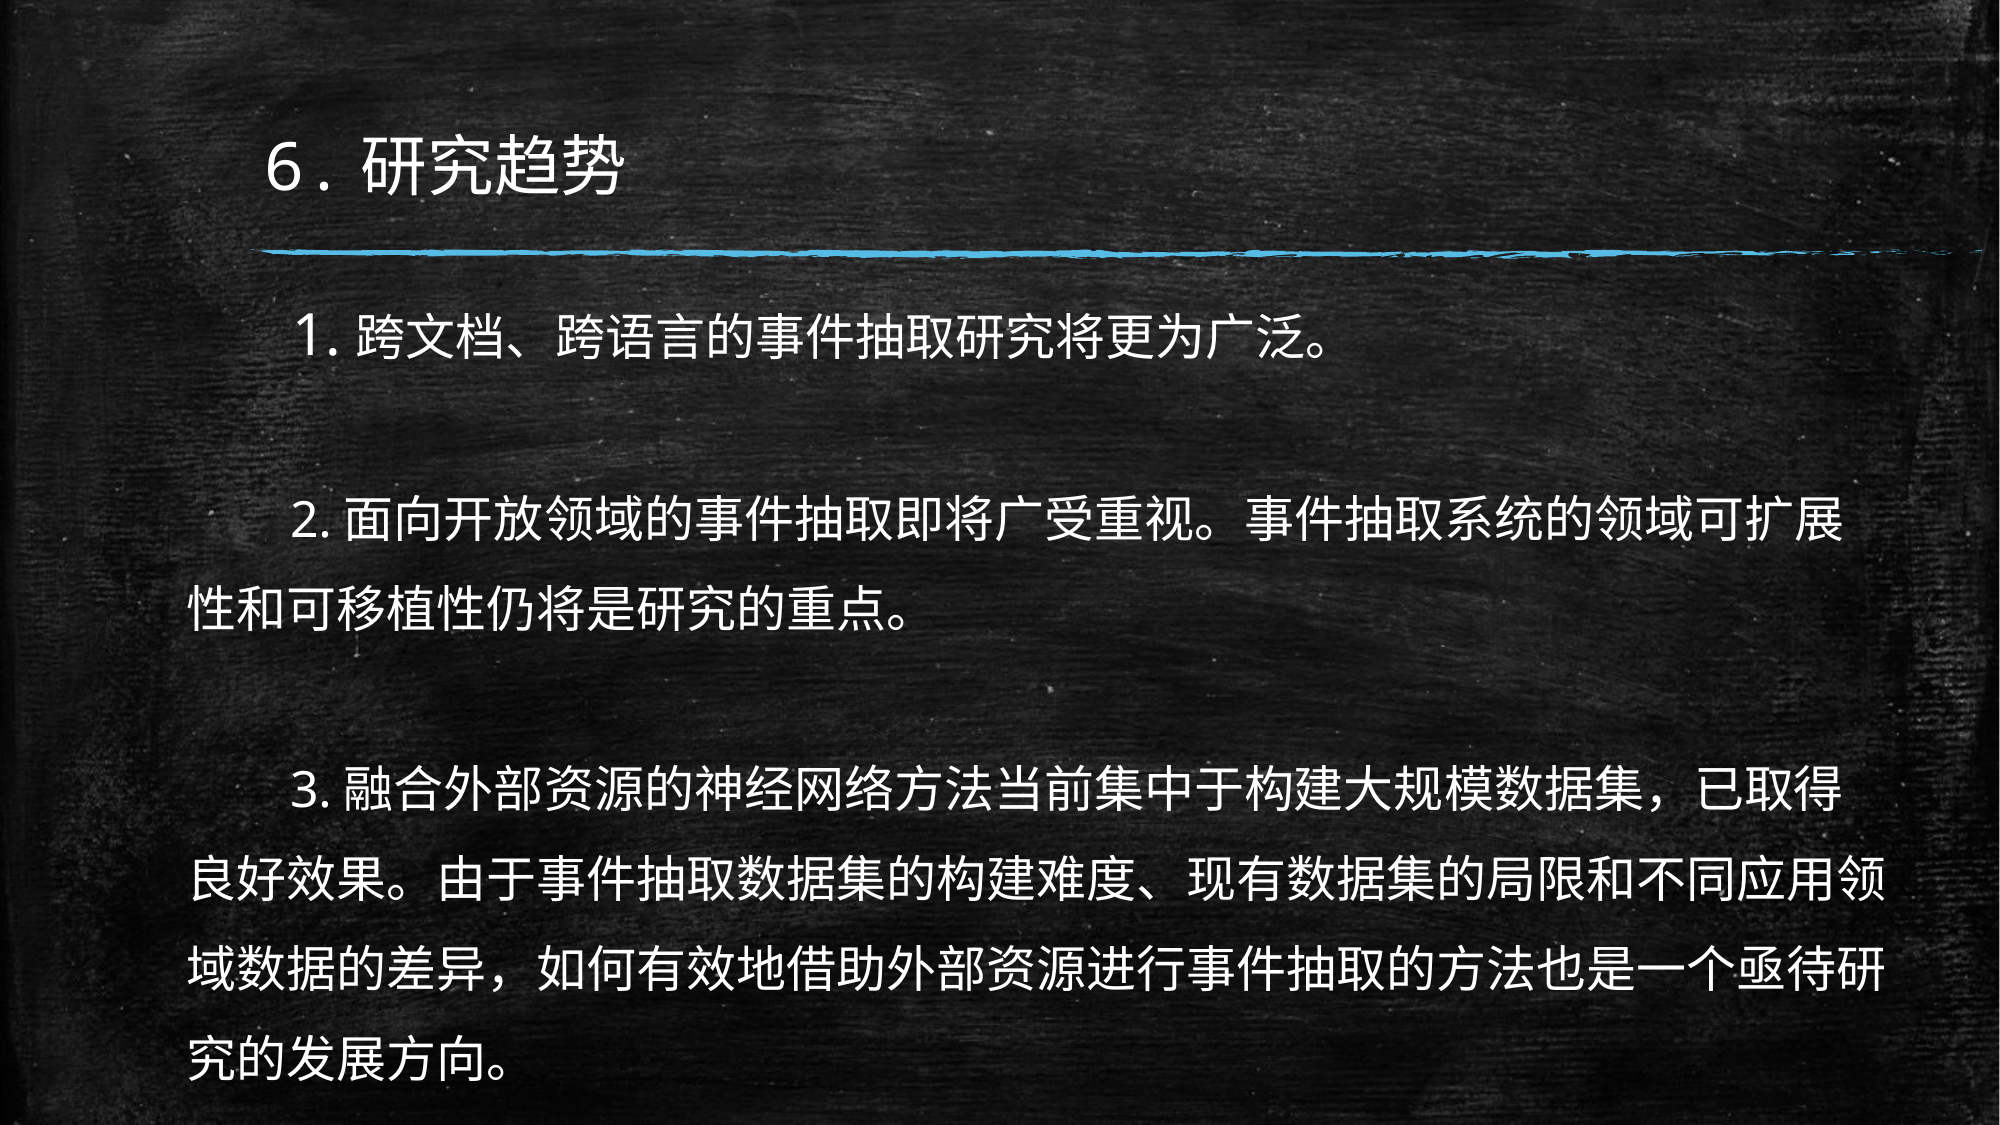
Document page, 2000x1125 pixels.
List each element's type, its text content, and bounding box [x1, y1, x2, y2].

title 6.研究趋势 [249, 45, 1750, 213]
text_box 1.跨文档、跨语言的事件抽取研究将更为广泛。 2.面向开放领域的事件抽取即将广受重视。事件抽取系统的领域可扩展性和可移植性仍将是研究的重点。 3.融合外部资源的神经网络方法当前集中于构建大规模数据集，已取得良好效果。由于事件抽取数据集的构建难度、现有数据集的局限和不同应用领域数据的差异，如何有效地借助外部资源进行事件抽取的方法也是一个亟待研究的发展方向。 [171, 254, 1905, 1095]
